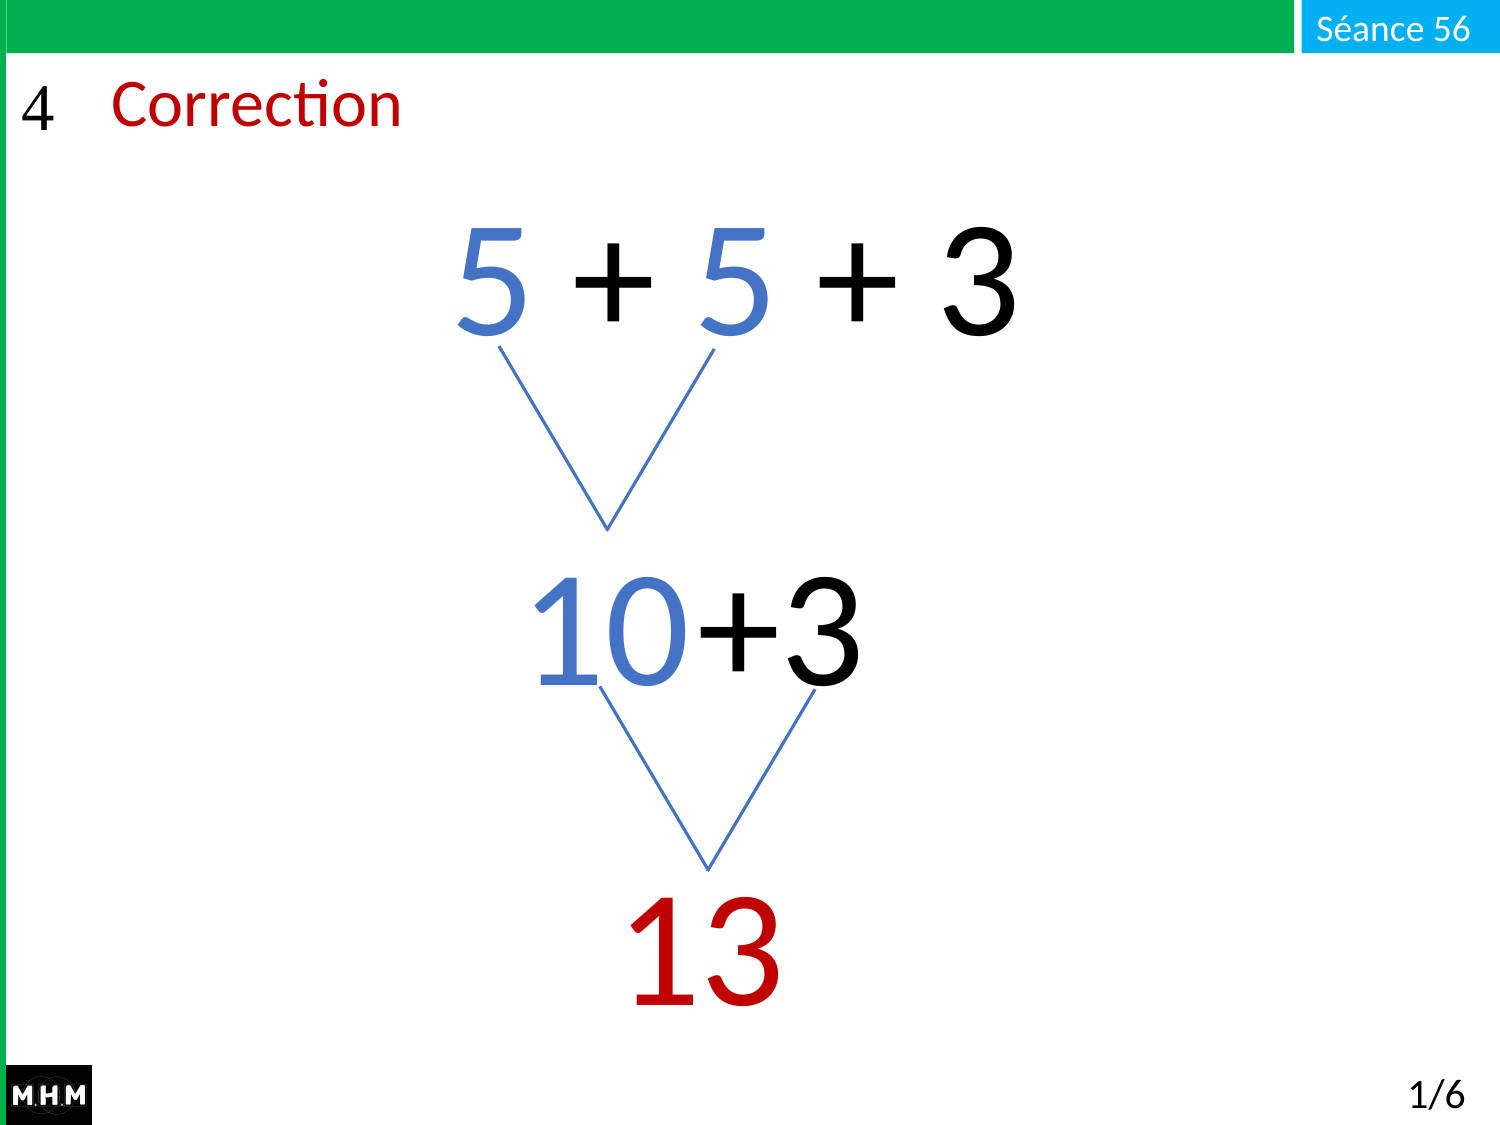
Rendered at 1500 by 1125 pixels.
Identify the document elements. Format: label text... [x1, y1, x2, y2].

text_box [498, 346, 715, 531]
picture [6, 1065, 92, 1125]
text_box 13 [601, 831, 823, 1046]
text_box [599, 686, 816, 872]
title Correction [96, 60, 1391, 150]
text_box 10 [505, 531, 682, 727]
list 1/6 [1373, 1064, 1500, 1125]
text_box +3 [682, 511, 904, 727]
text_box 5 + 5 + 3 [436, 160, 1051, 376]
